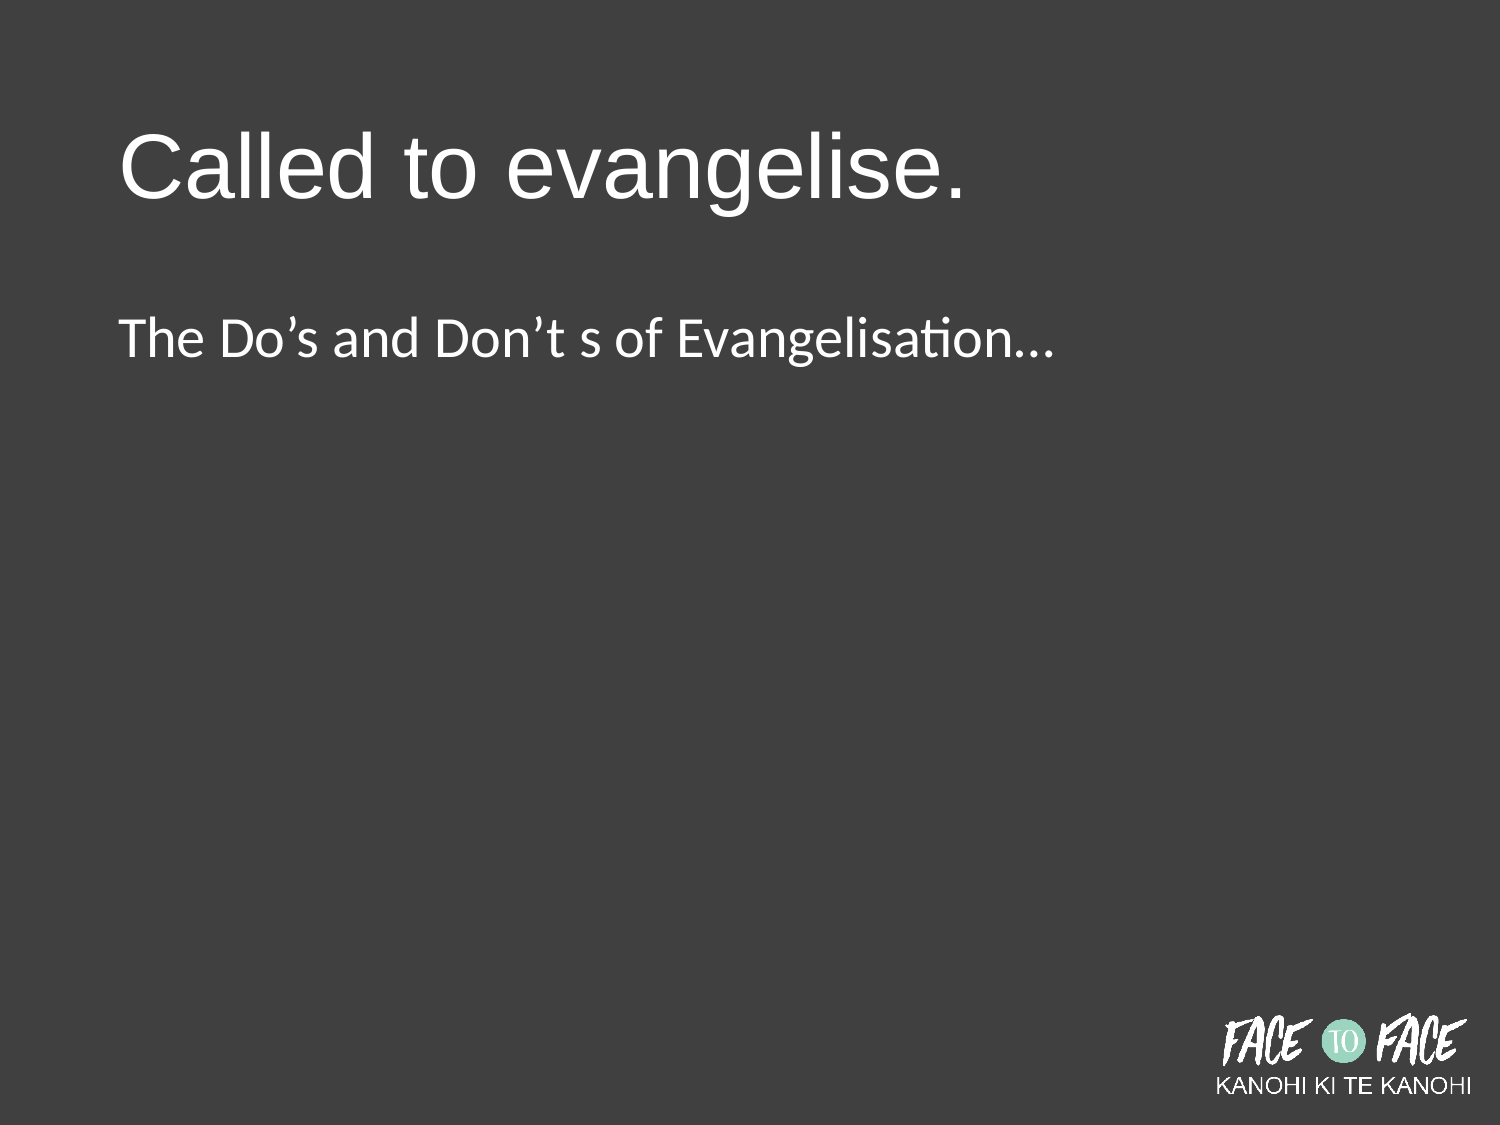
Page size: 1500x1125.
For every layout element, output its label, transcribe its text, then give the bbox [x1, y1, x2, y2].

title Called to evangelise. [103, 59, 1397, 278]
list The Do’s and Don’t s of Evangelisation… [103, 299, 1397, 1014]
picture [1215, 1013, 1472, 1101]
